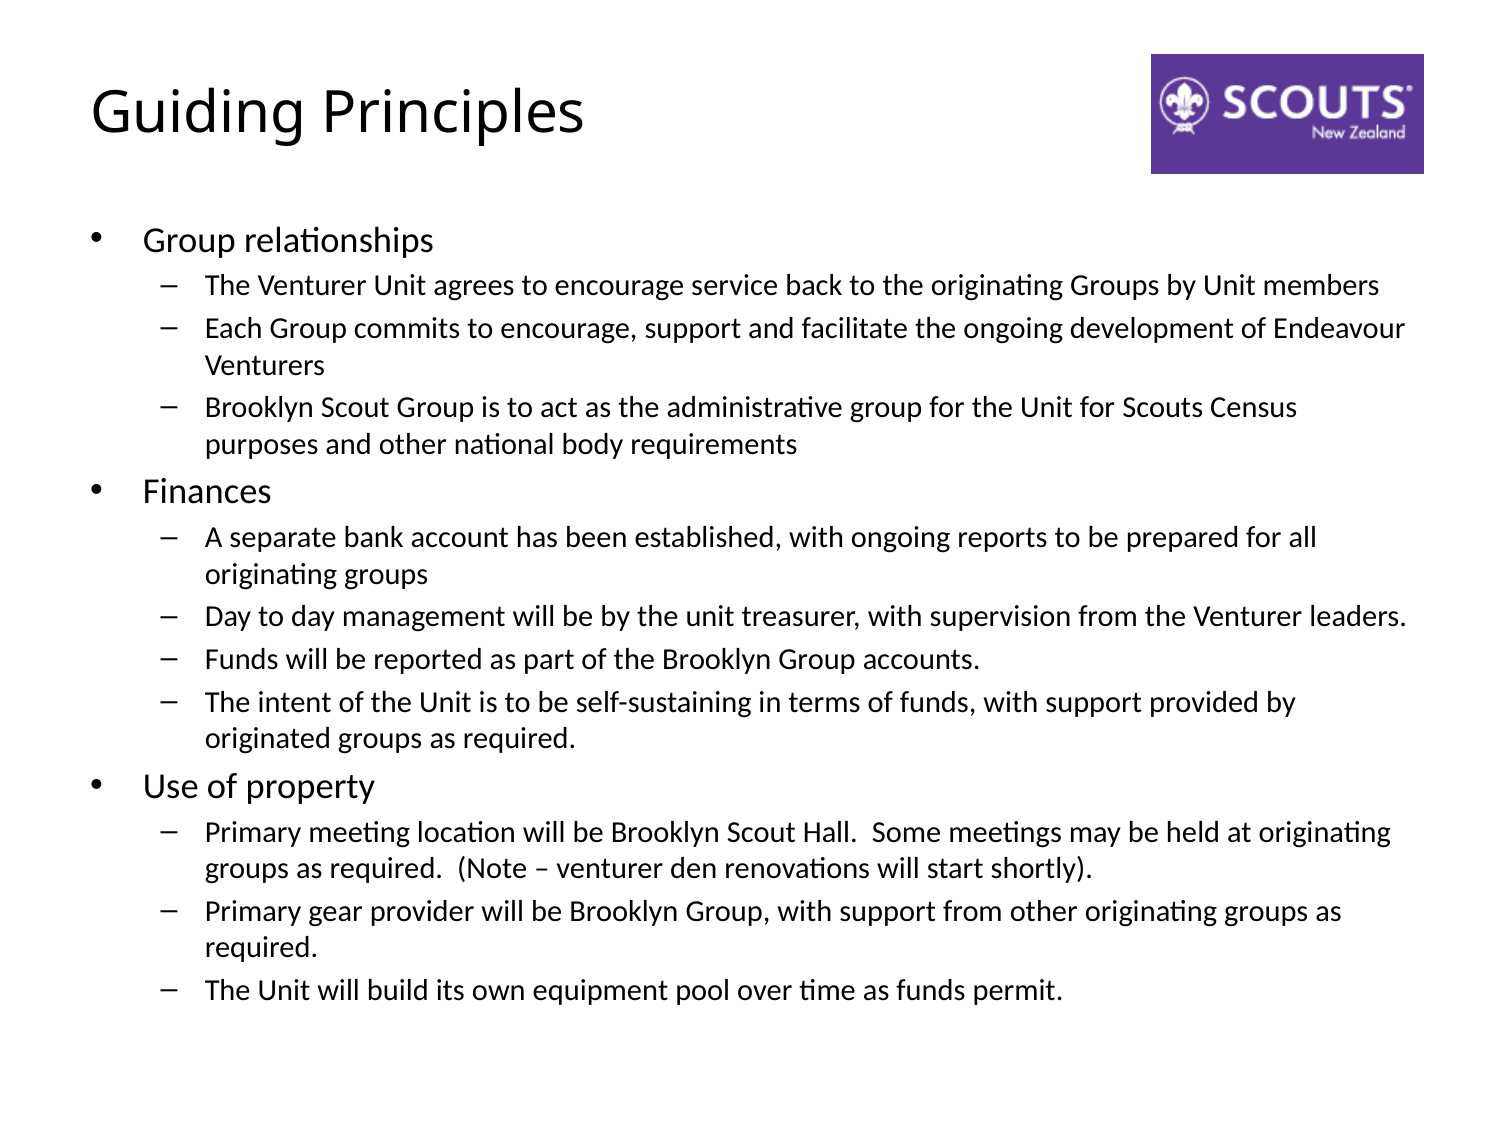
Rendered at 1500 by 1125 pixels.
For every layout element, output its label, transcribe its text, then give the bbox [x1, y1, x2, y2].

list Group relationships The Venturer Unit agrees to encourage service back to the originating Groups by Unit members Each Group commits to encourage, support and facilitate the ongoing development of Endeavour Venturers Brooklyn Scout Group is to act as the administrative group for the Unit for Scouts Census purposes and other national body requirements Finances A separate bank account has been established, with ongoing reports to be prepared for all originating groups Day to day management will be by the unit treasurer, with supervision from the Venturer leaders. Funds will be reported as part of the Brooklyn Group accounts. The intent of the Unit is to be self-sustaining in terms of funds, with support provided by originated groups as required. Use of property Primary meeting location will be Brooklyn Scout Hall. Some meetings may be held at originating groups as required. (Note – venturer den renovations will start shortly). Primary gear provider will be Brooklyn Group, with support from other originating groups as required. The Unit will build its own equipment pool over time as funds permit. [75, 208, 1425, 1071]
picture [1151, 54, 1424, 174]
title Guiding Principles [75, 45, 1425, 174]
